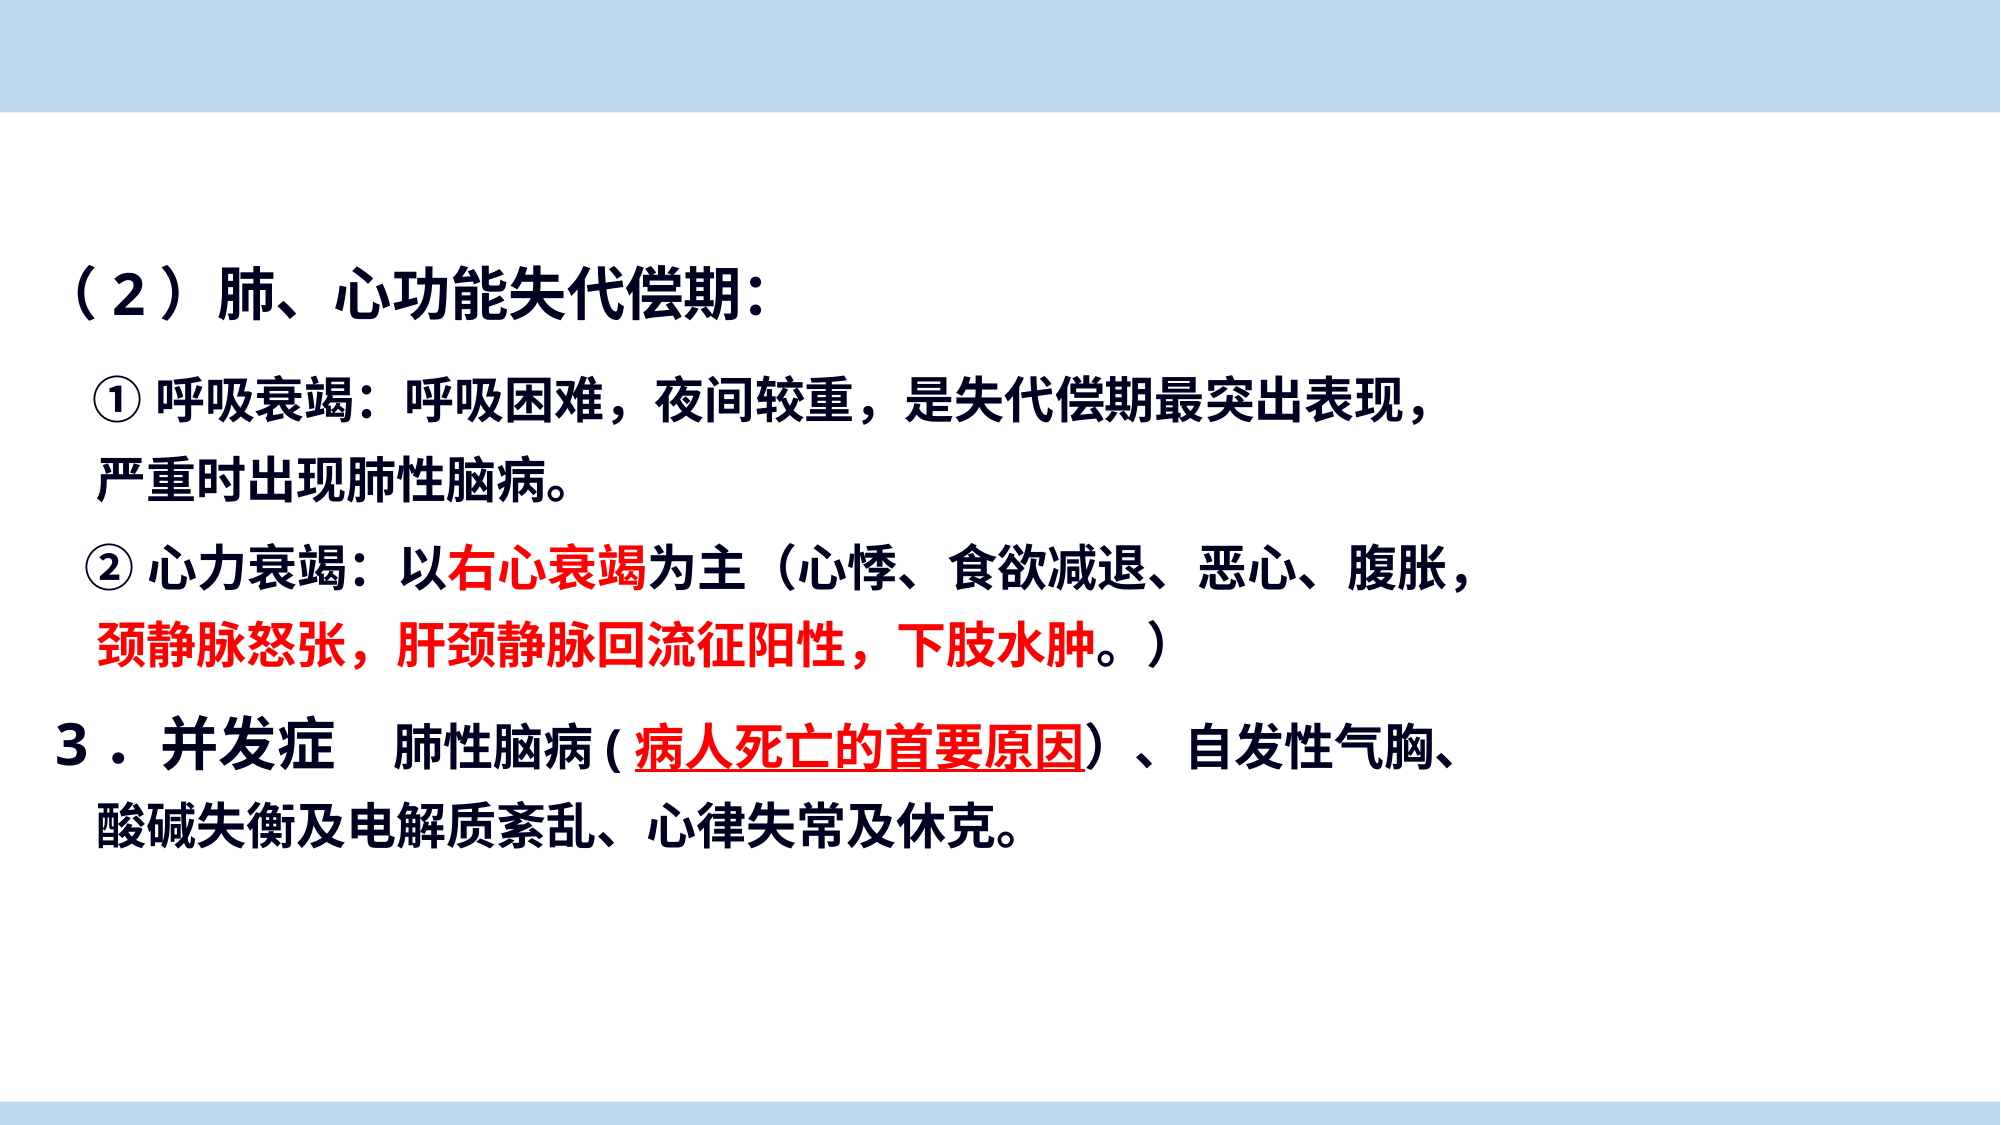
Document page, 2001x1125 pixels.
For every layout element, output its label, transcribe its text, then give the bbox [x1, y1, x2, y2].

text_box （2）肺、心功能失代偿期： ①呼吸衰竭：呼吸困难，夜间较重，是失代偿期最突出表现，严重时出现肺性脑病。 ②心力衰竭：以右心衰竭为主（心悸、食欲减退、恶心、腹胀，颈静脉怒张，肝颈静脉回流征阳性，下肢水肿。） 3．并发症 肺性脑病(病人死亡的首要原因）、自发性气胸、酸碱失衡及电解质紊乱、心律失常及休克。 [24, 147, 1475, 1022]
